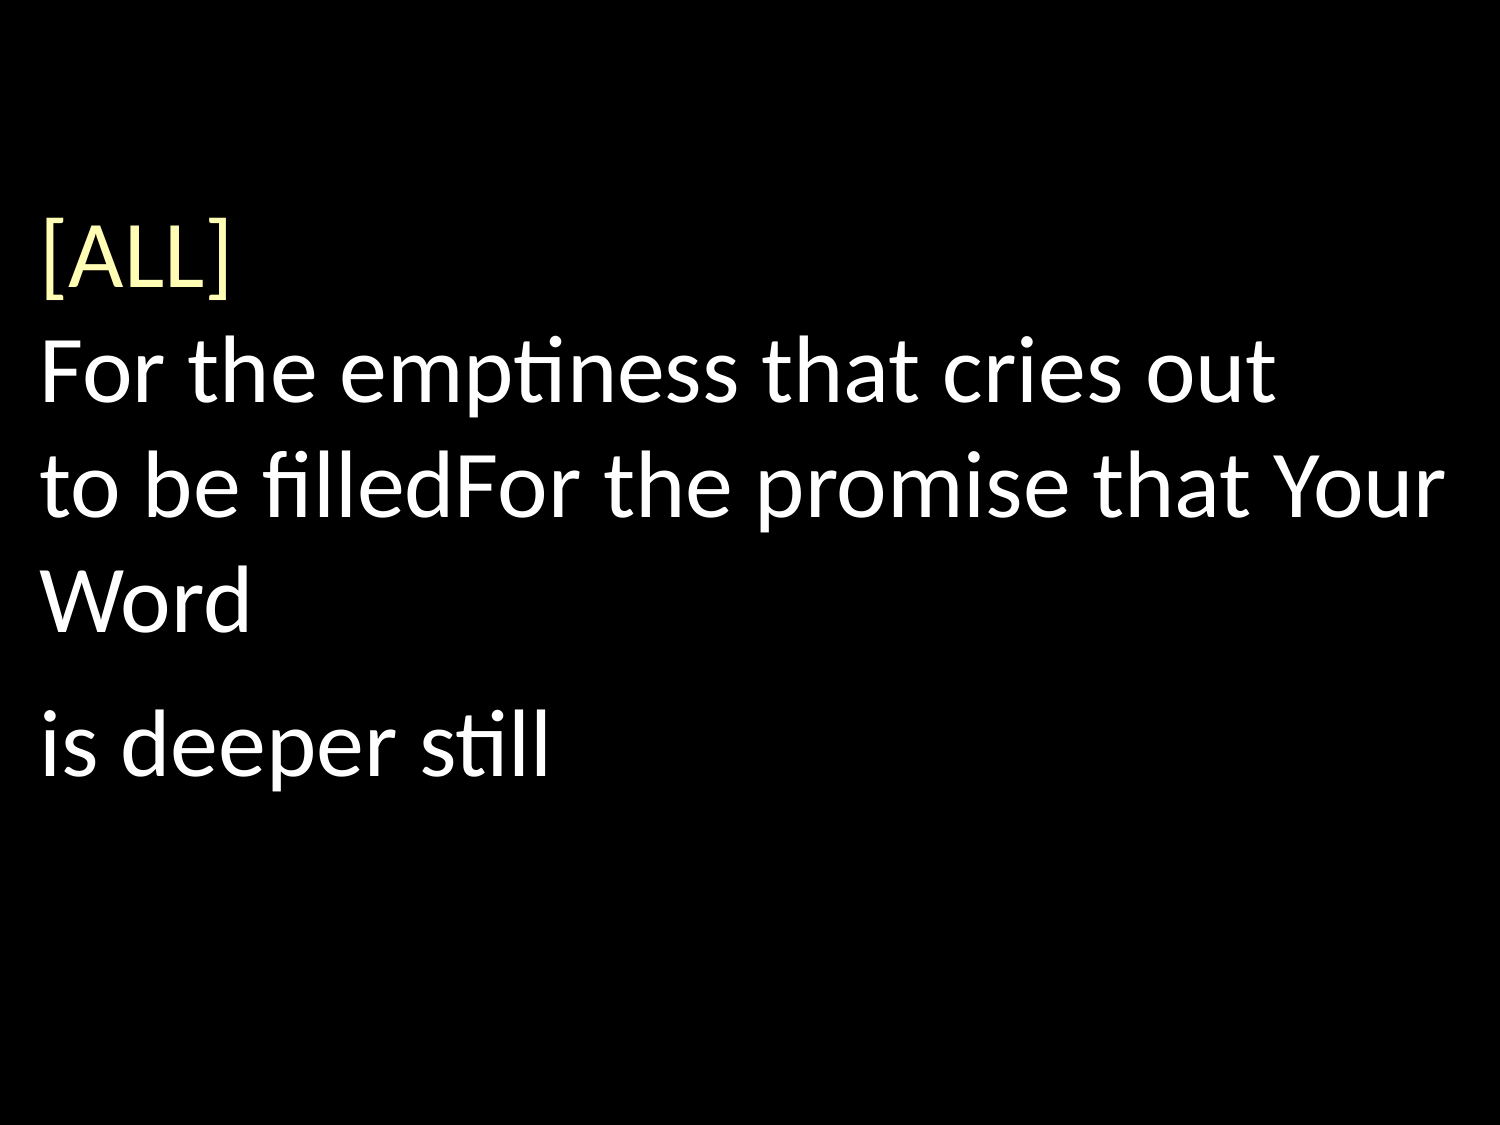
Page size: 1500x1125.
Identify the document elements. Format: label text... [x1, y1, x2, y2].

text_box [ALL] For the emptiness that cries out to be filled For the promise that Your Word is deeper still [24, 24, 1475, 963]
